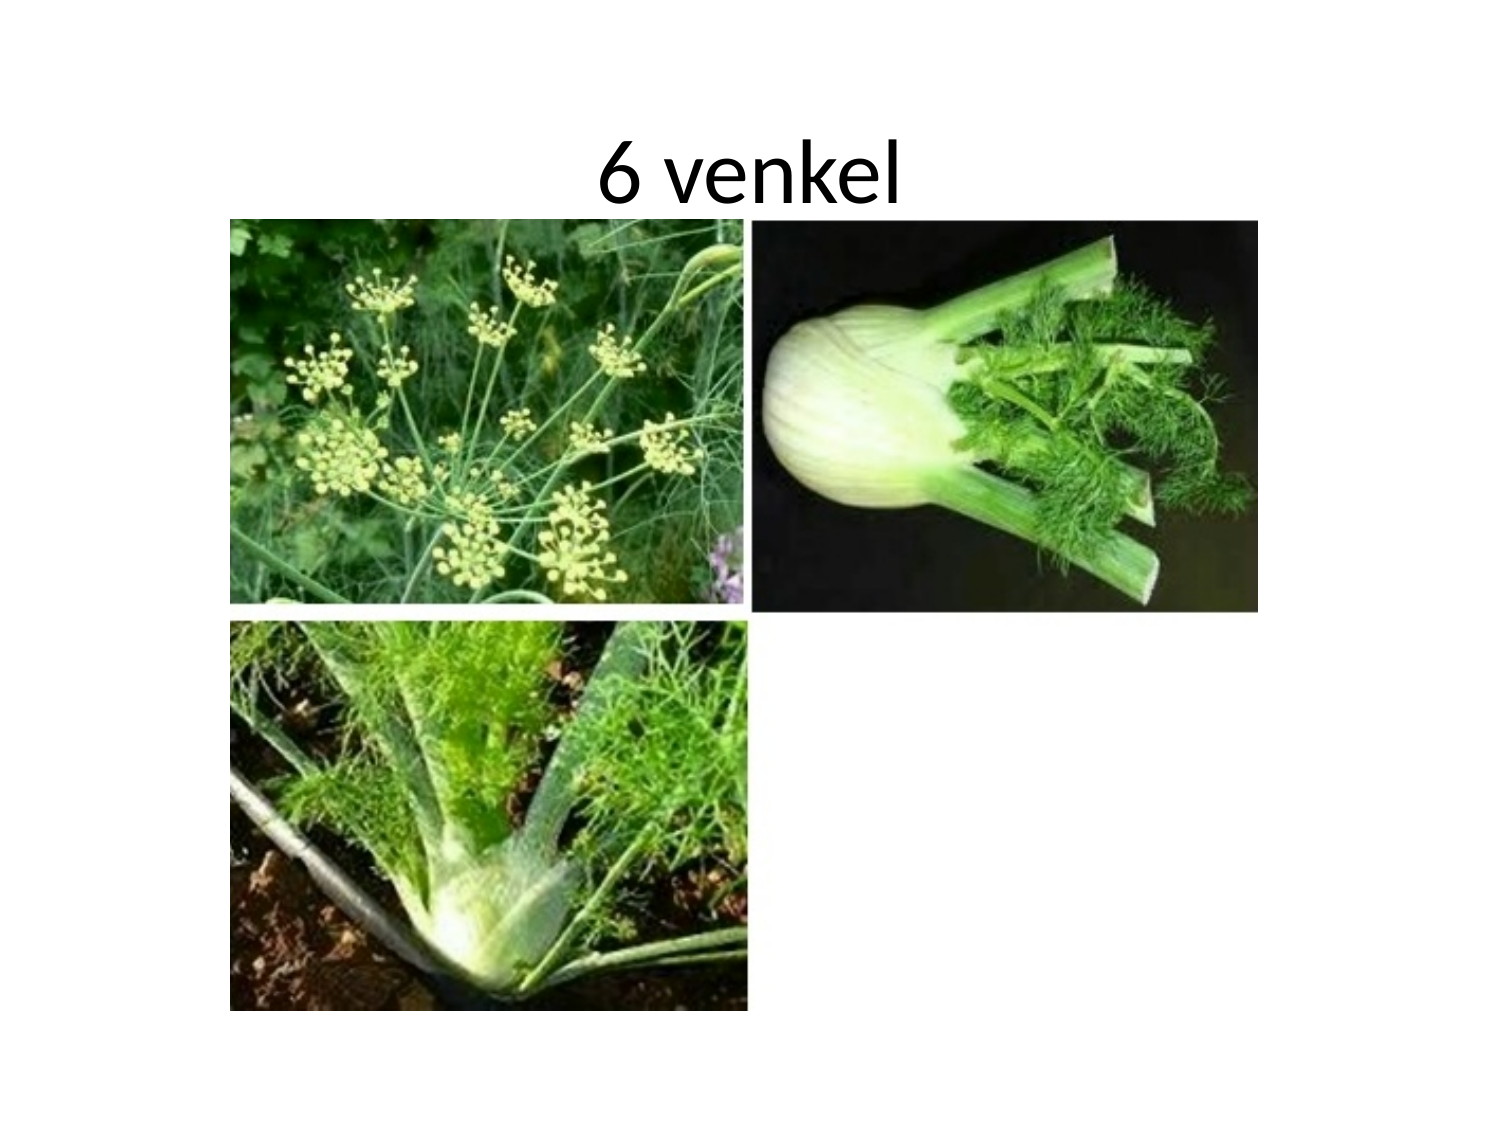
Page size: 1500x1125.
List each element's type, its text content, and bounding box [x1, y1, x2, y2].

title 6 venkel [112, 78, 1388, 256]
picture [229, 219, 1259, 1011]
